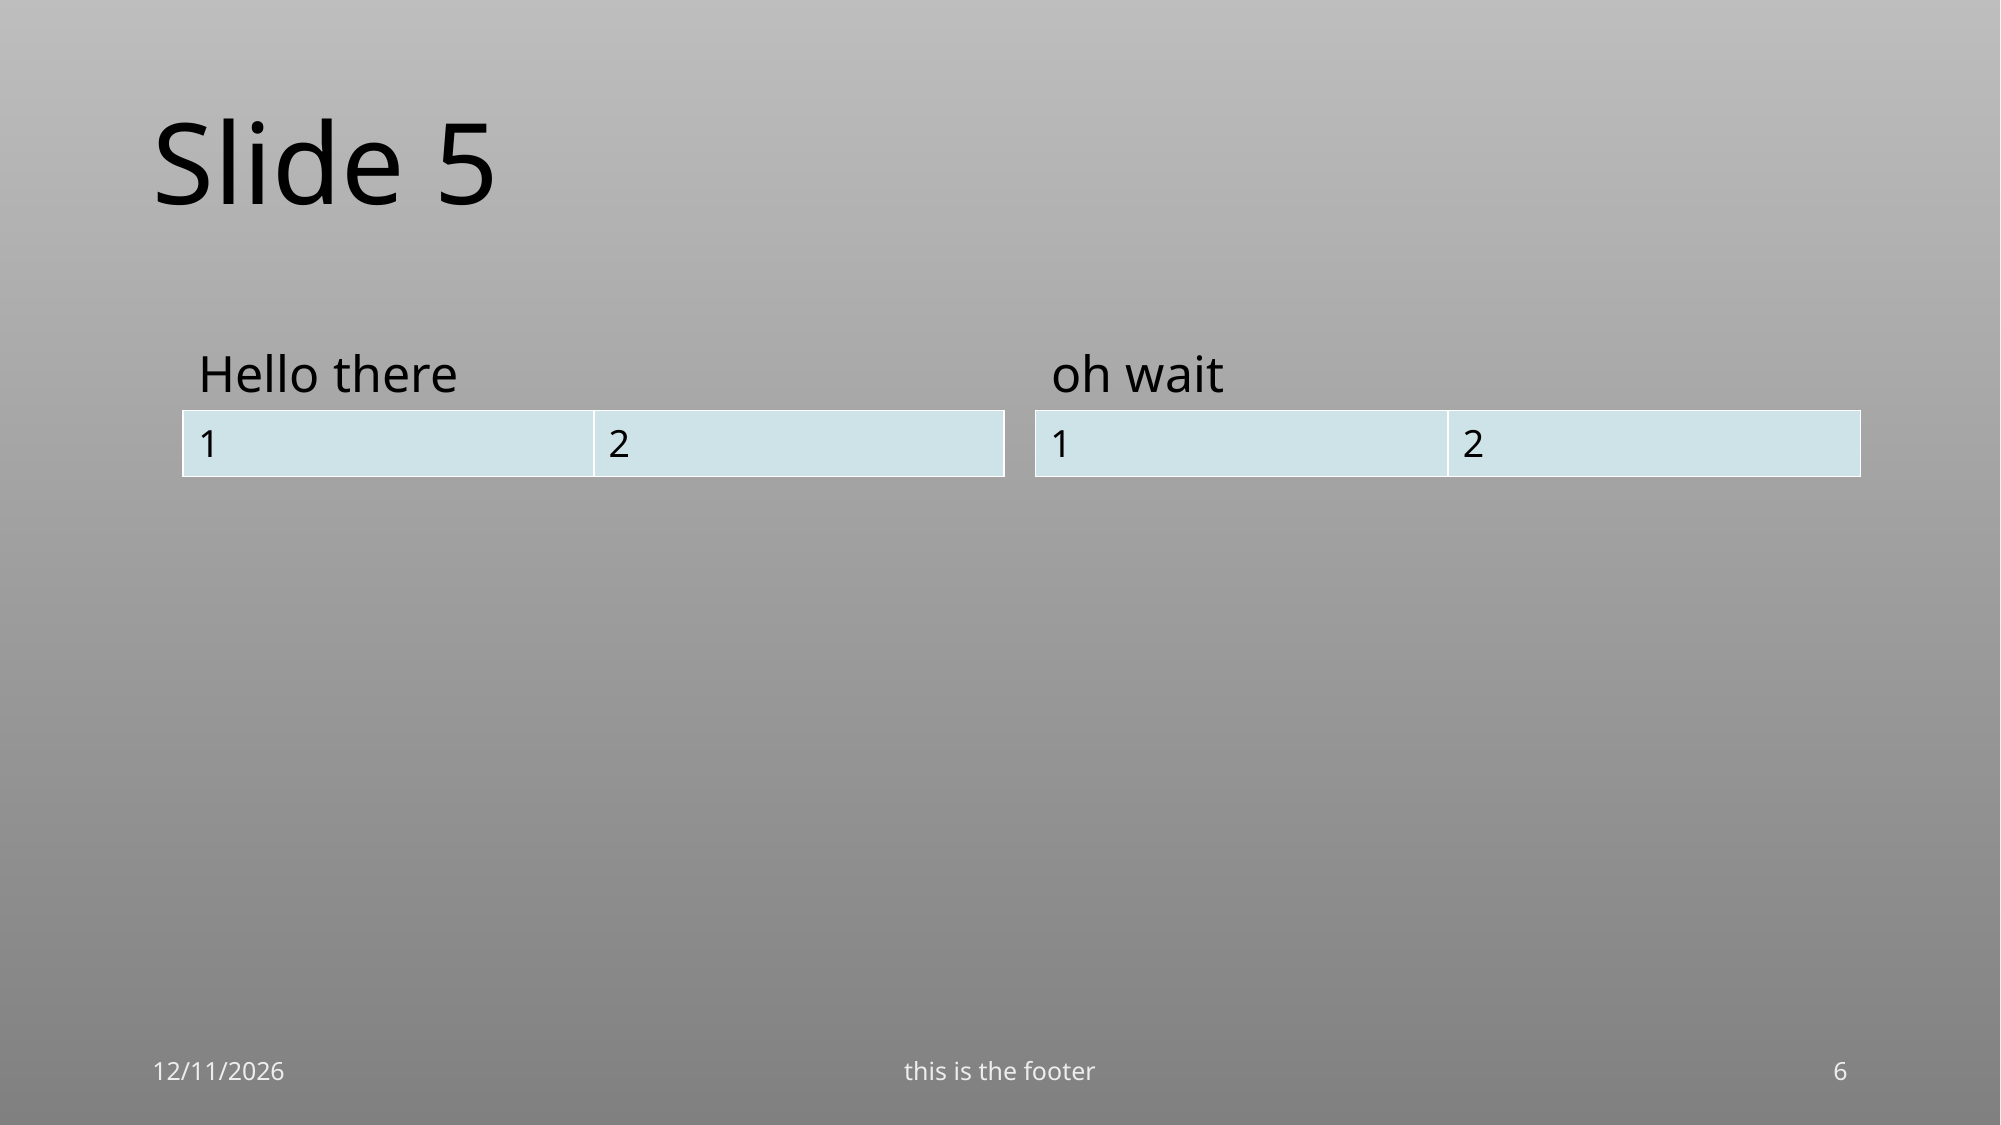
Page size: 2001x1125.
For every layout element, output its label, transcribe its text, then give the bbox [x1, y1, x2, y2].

footer this is the footer [662, 1042, 1338, 1103]
slide_number ‹#› [1412, 1042, 1863, 1103]
list Hello there [183, 275, 1009, 411]
table_header 1 [184, 411, 593, 476]
table_header 2 [1449, 411, 1860, 476]
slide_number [137, 1042, 588, 1103]
title Slide 5 [137, 59, 1863, 278]
list oh wait [1036, 275, 1863, 411]
table_header 1 [1036, 411, 1447, 476]
picture [0, 0, 2001, 1125]
table_header 2 [595, 411, 1003, 476]
